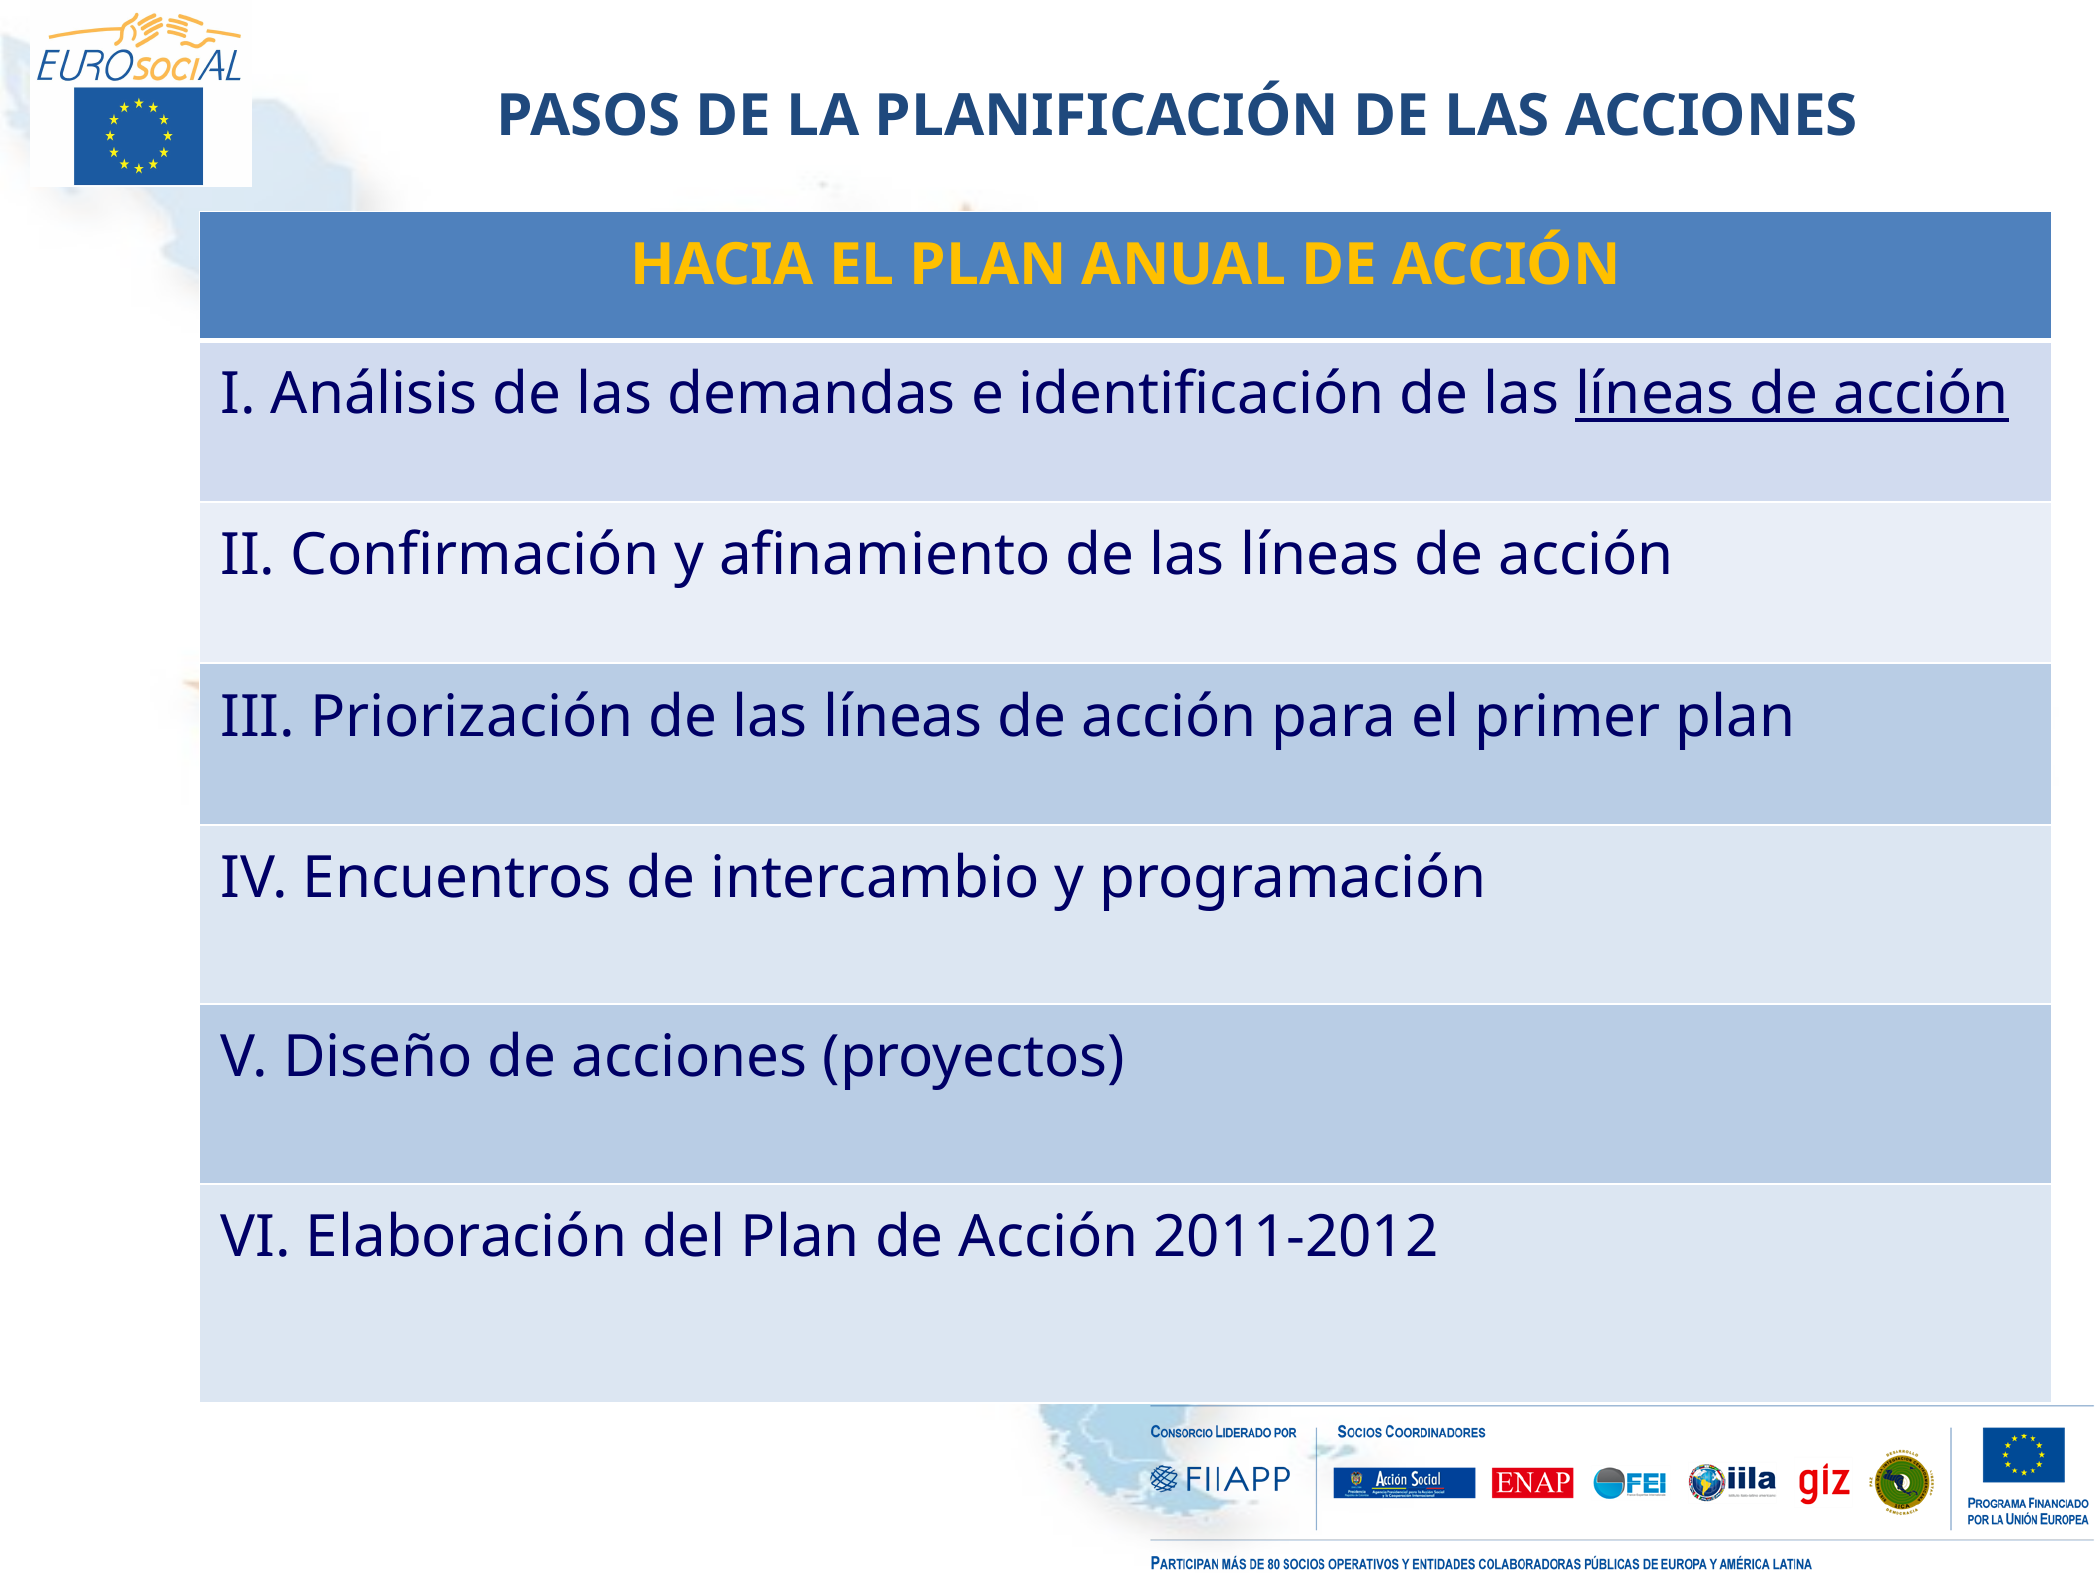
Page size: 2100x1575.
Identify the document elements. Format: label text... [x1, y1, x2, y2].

picture [1150, 1400, 2100, 1575]
table_cell IV. Encuentros de intercambio y programación [200, 826, 2051, 1003]
table_cell III. Priorización de las líneas de acción para el primer plan [200, 664, 2051, 824]
table_cell I. Análisis de las demandas e identificación de las líneas de acción [200, 343, 2051, 501]
text_box PASOS DE LA PLANIFICACIÓN DE LAS ACCIONES [344, 66, 2010, 213]
table_header HACIA EL PLAN ANUAL DE ACCIÓN [200, 212, 2051, 338]
table_cell VI. Elaboración del Plan de Acción 2011-2012 [200, 1185, 2051, 1402]
table_cell II. Confirmación y afinamiento de las líneas de acción [200, 503, 2051, 662]
table_cell V. Diseño de acciones (proyectos) [200, 1005, 2051, 1183]
